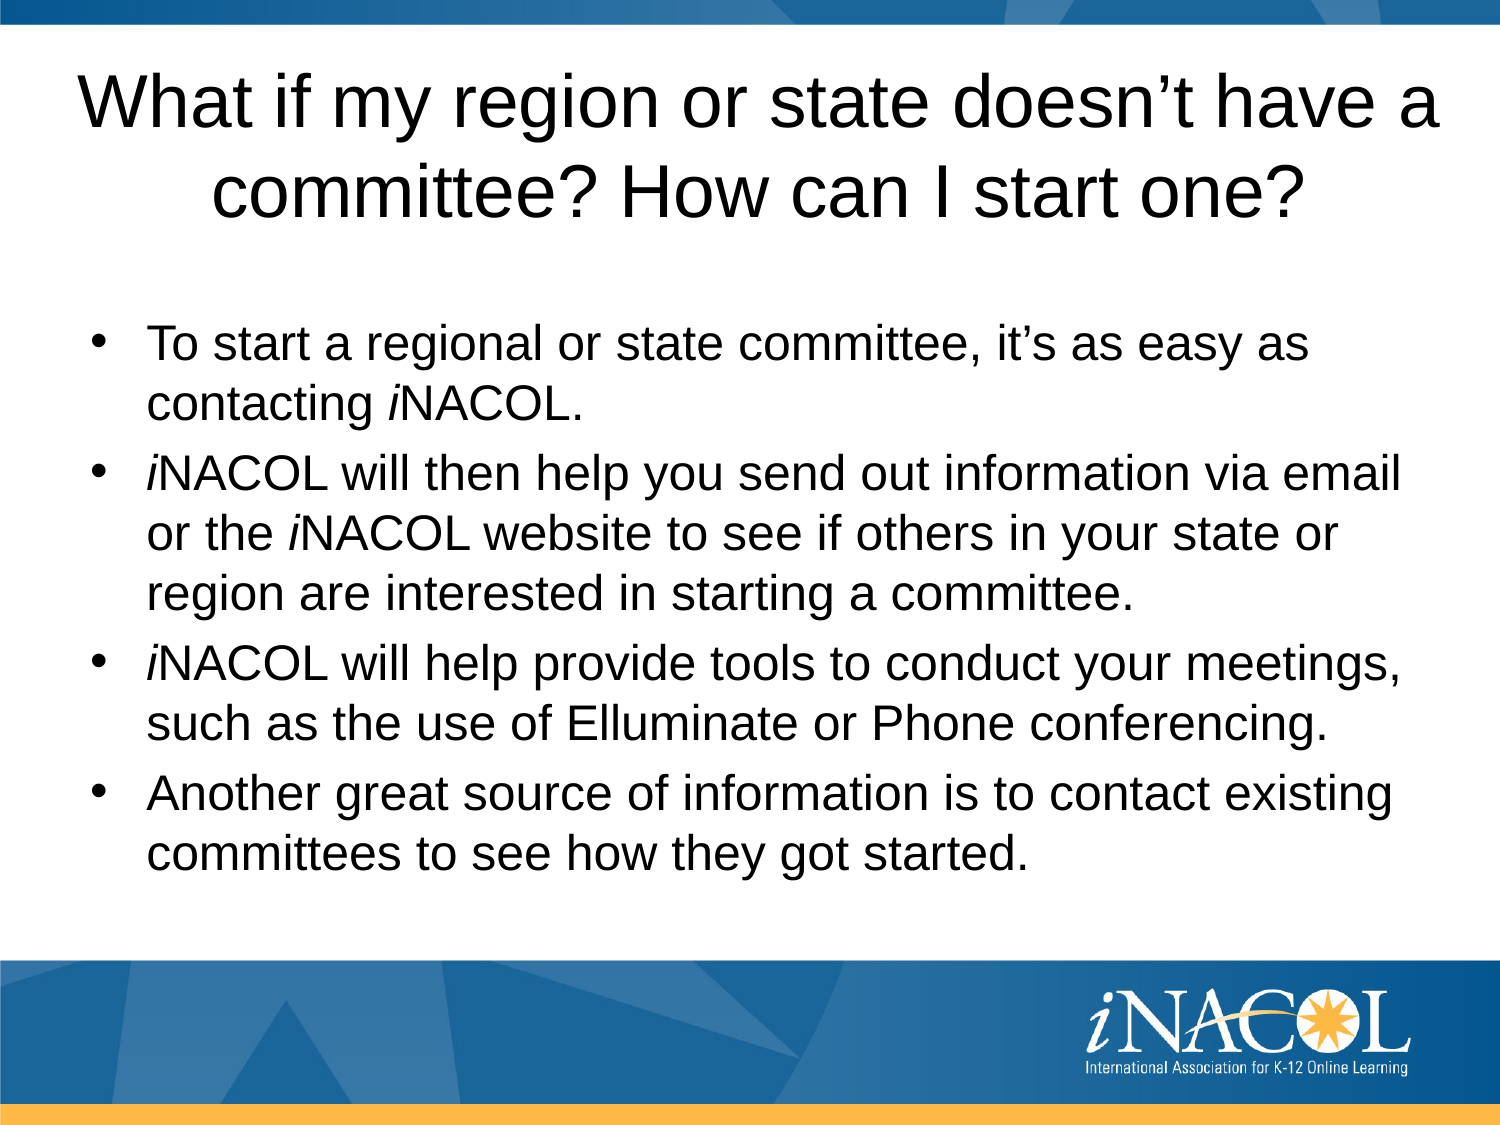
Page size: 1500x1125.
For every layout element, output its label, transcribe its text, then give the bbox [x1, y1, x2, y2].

title What if my region or state doesn’t have a committee? How can I start one? [40, 45, 1479, 233]
list To start a regional or state committee, it’s as easy as contacting iNACOL. iNACOL will then help you send out information via email or the iNACOL website to see if others in your state or region are interested in starting a committee. iNACOL will help provide tools to conduct your meetings, such as the use of Elluminate or Phone conferencing. Another great source of information is to contact existing committees to see how they got started. [75, 303, 1425, 957]
picture [0, 0, 1500, 1125]
